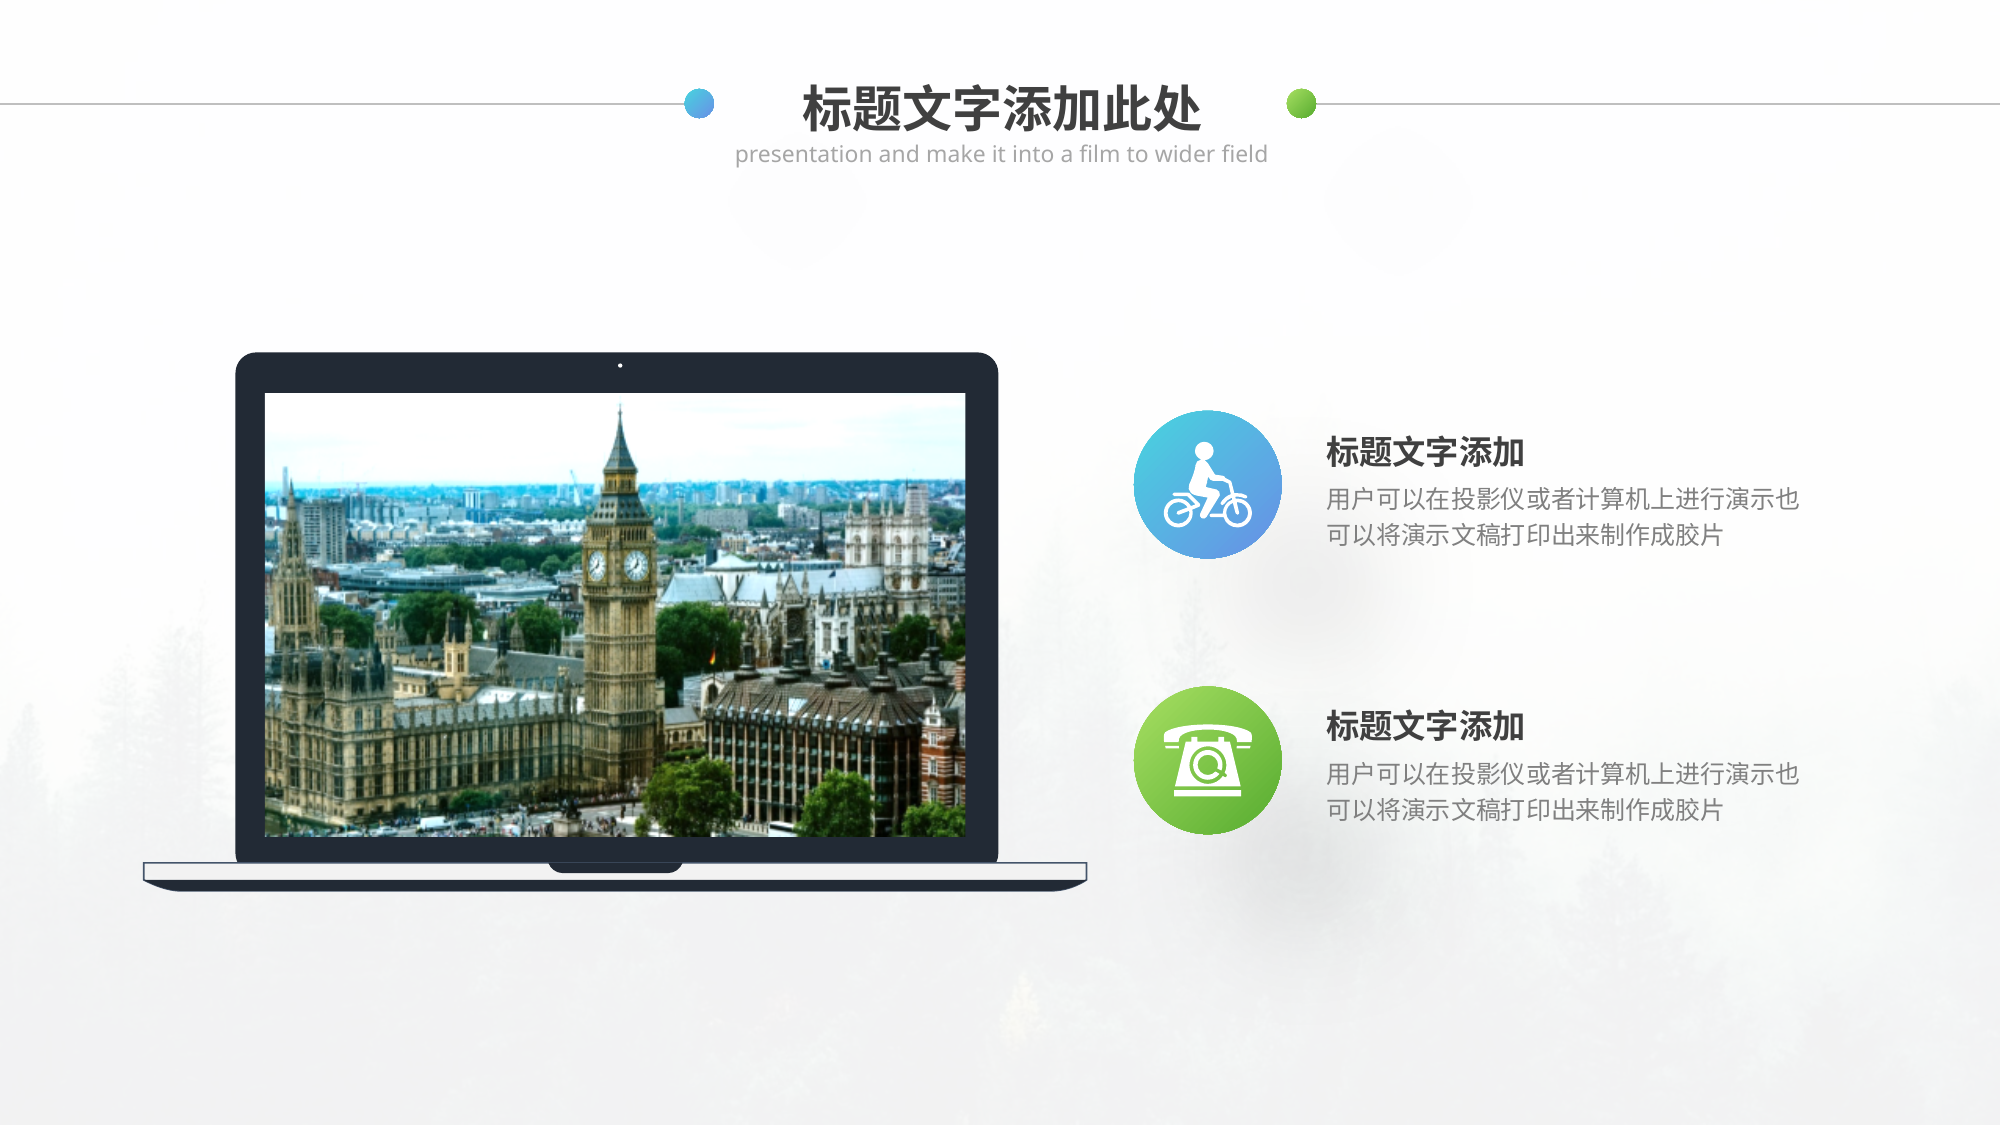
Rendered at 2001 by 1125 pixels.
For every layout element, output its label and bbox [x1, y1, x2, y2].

text_box [1163, 724, 1252, 743]
text_box [1132, 685, 1283, 836]
text_box [0, 69, 2000, 176]
text_box [1132, 409, 1283, 560]
text_box [1174, 736, 1241, 787]
picture [264, 393, 966, 837]
text_box [1174, 790, 1242, 797]
text_box [1311, 690, 1836, 833]
text_box [143, 352, 1087, 891]
text_box [1163, 441, 1252, 528]
text_box [1311, 415, 1836, 559]
text_box [1236, 745, 1251, 749]
text_box [1165, 745, 1180, 749]
